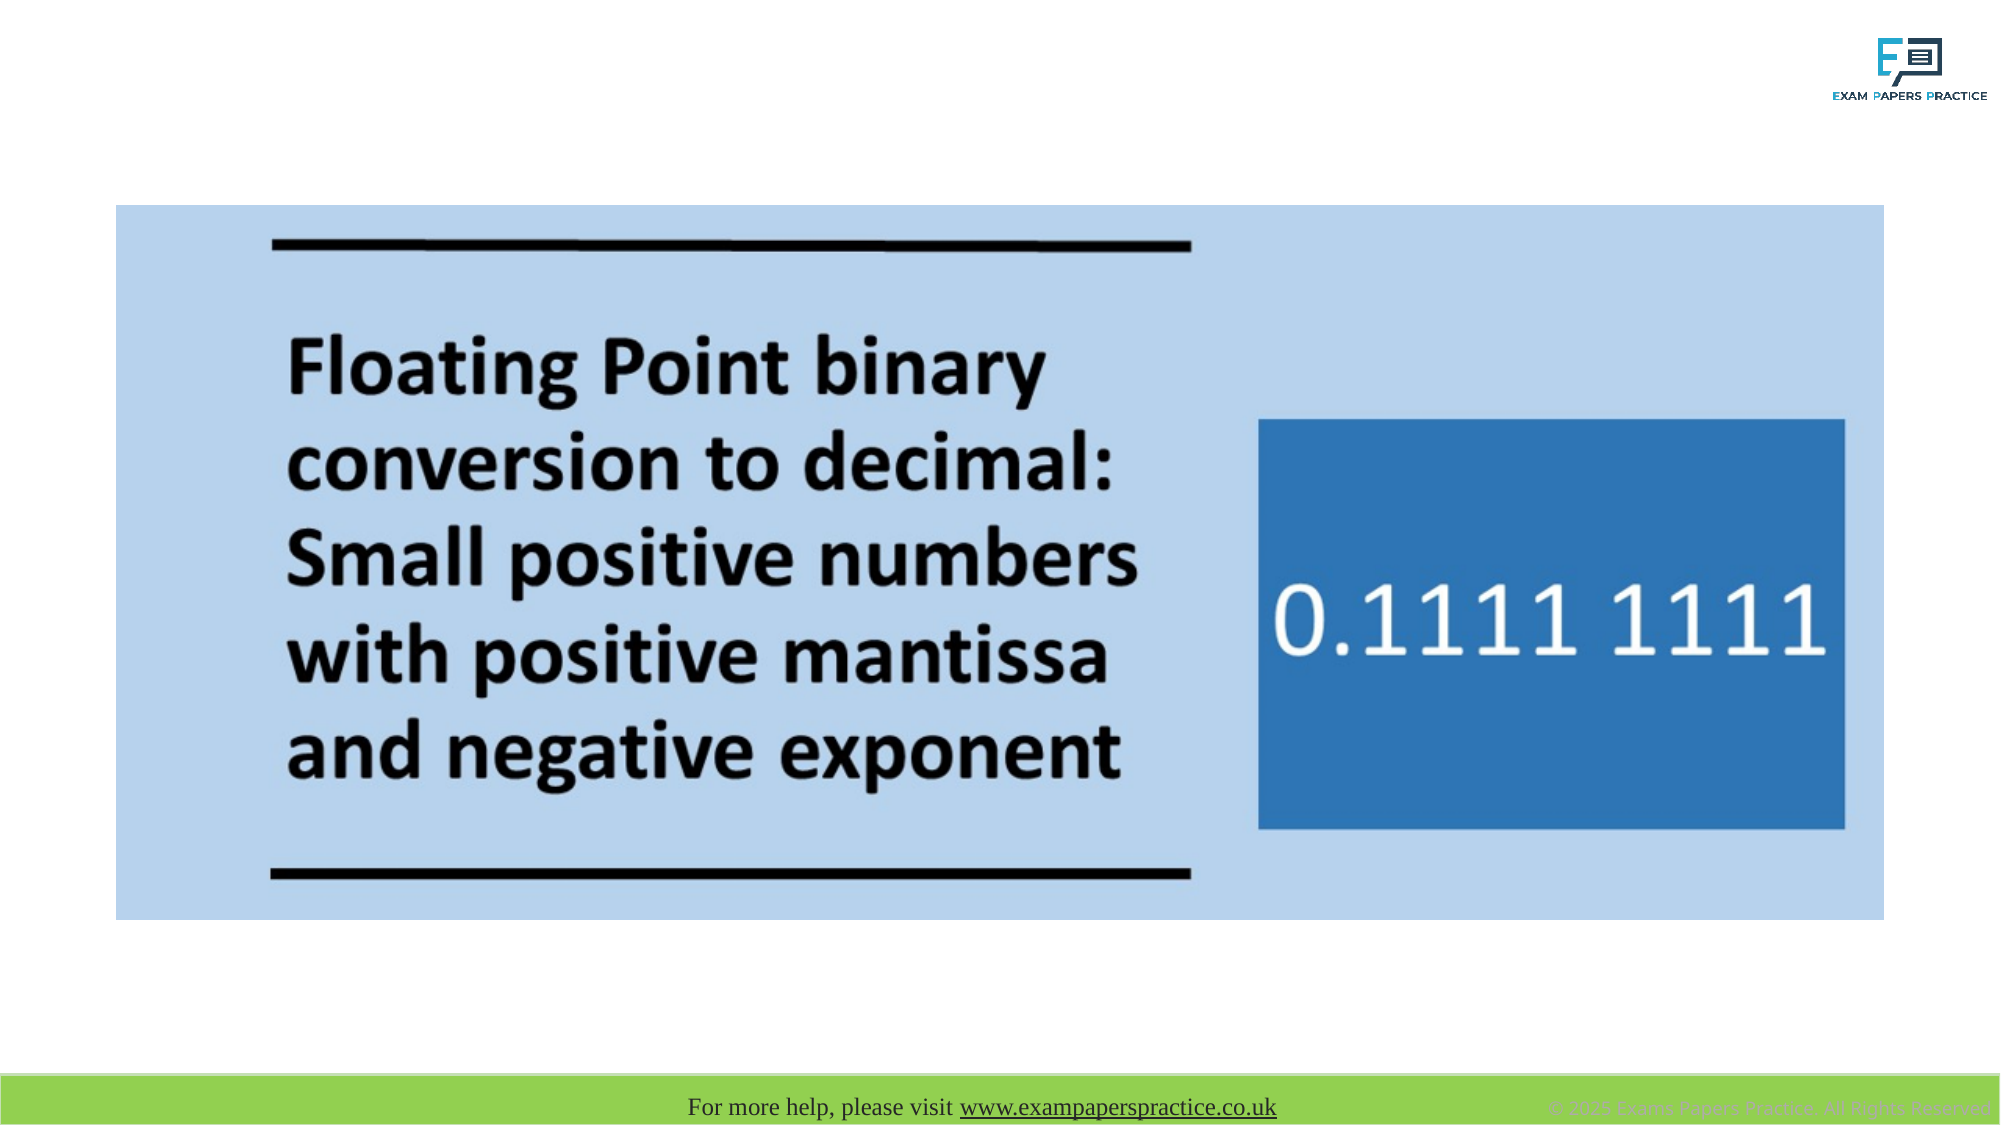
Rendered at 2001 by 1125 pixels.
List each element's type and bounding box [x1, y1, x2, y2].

picture [116, 205, 1884, 920]
